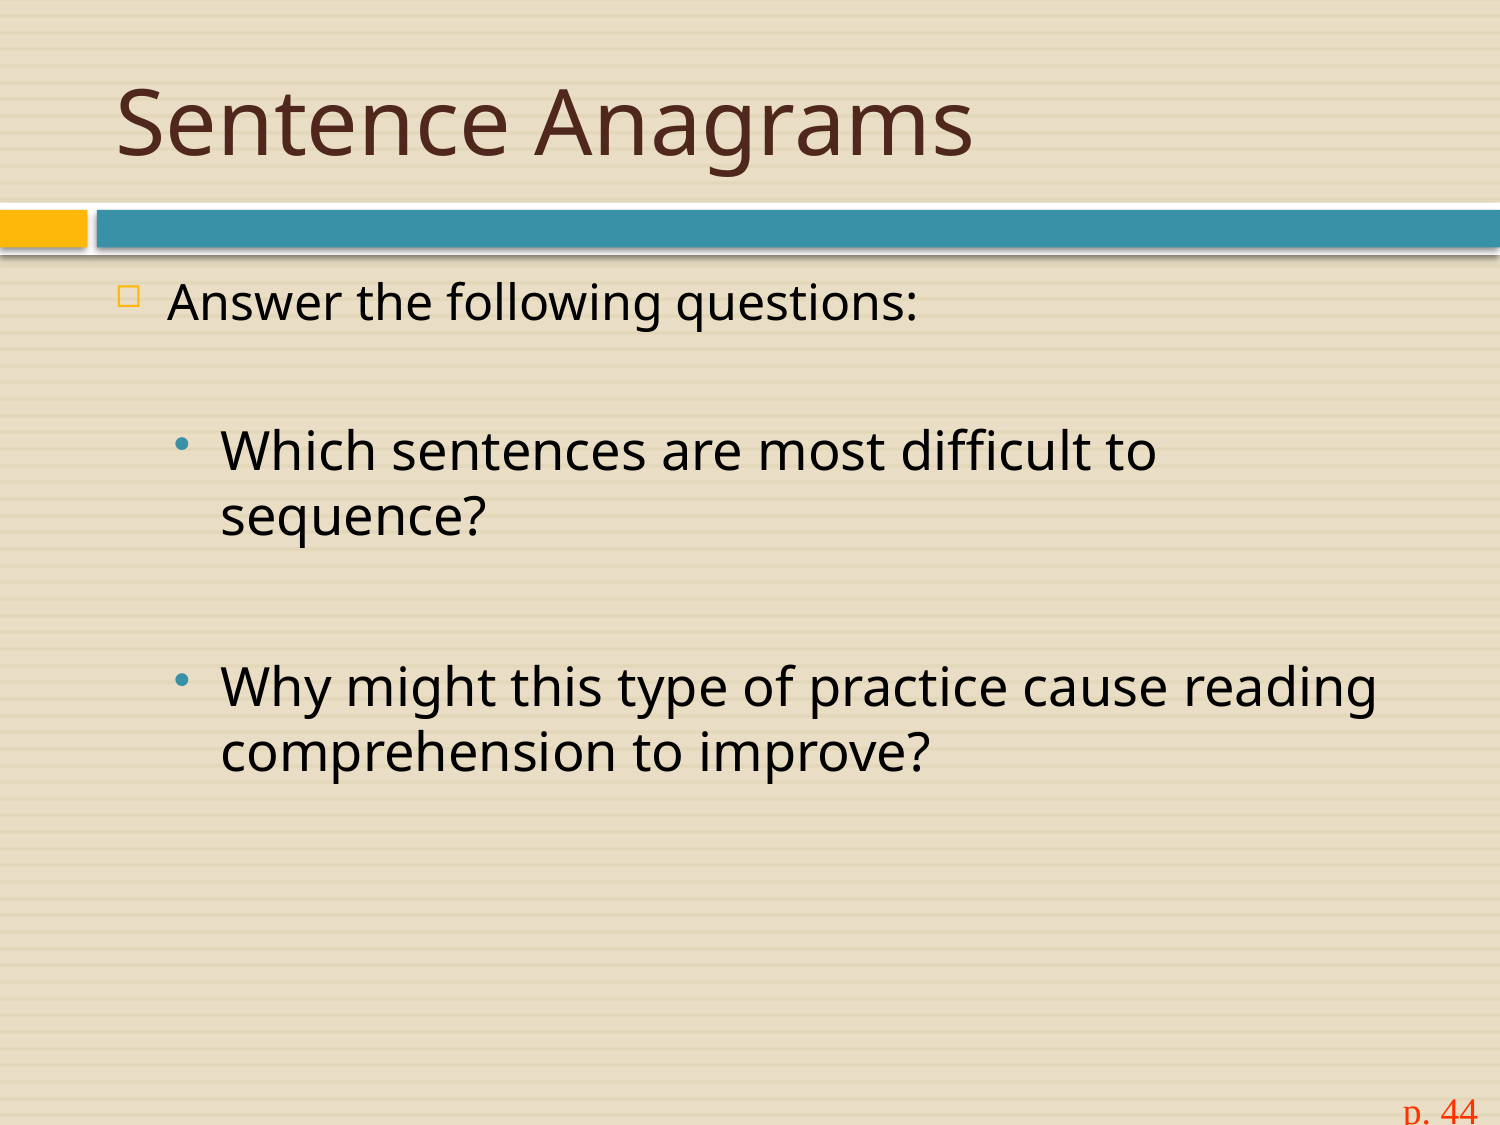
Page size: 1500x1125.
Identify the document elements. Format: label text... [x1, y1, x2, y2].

text_box p. 44 [1388, 1079, 1500, 1125]
title Sentence Anagrams [100, 37, 1439, 201]
list Answer the following questions: Which sentences are most difficult to sequence? Why might this type of practice cause reading comprehension to improve? [100, 262, 1439, 1006]
